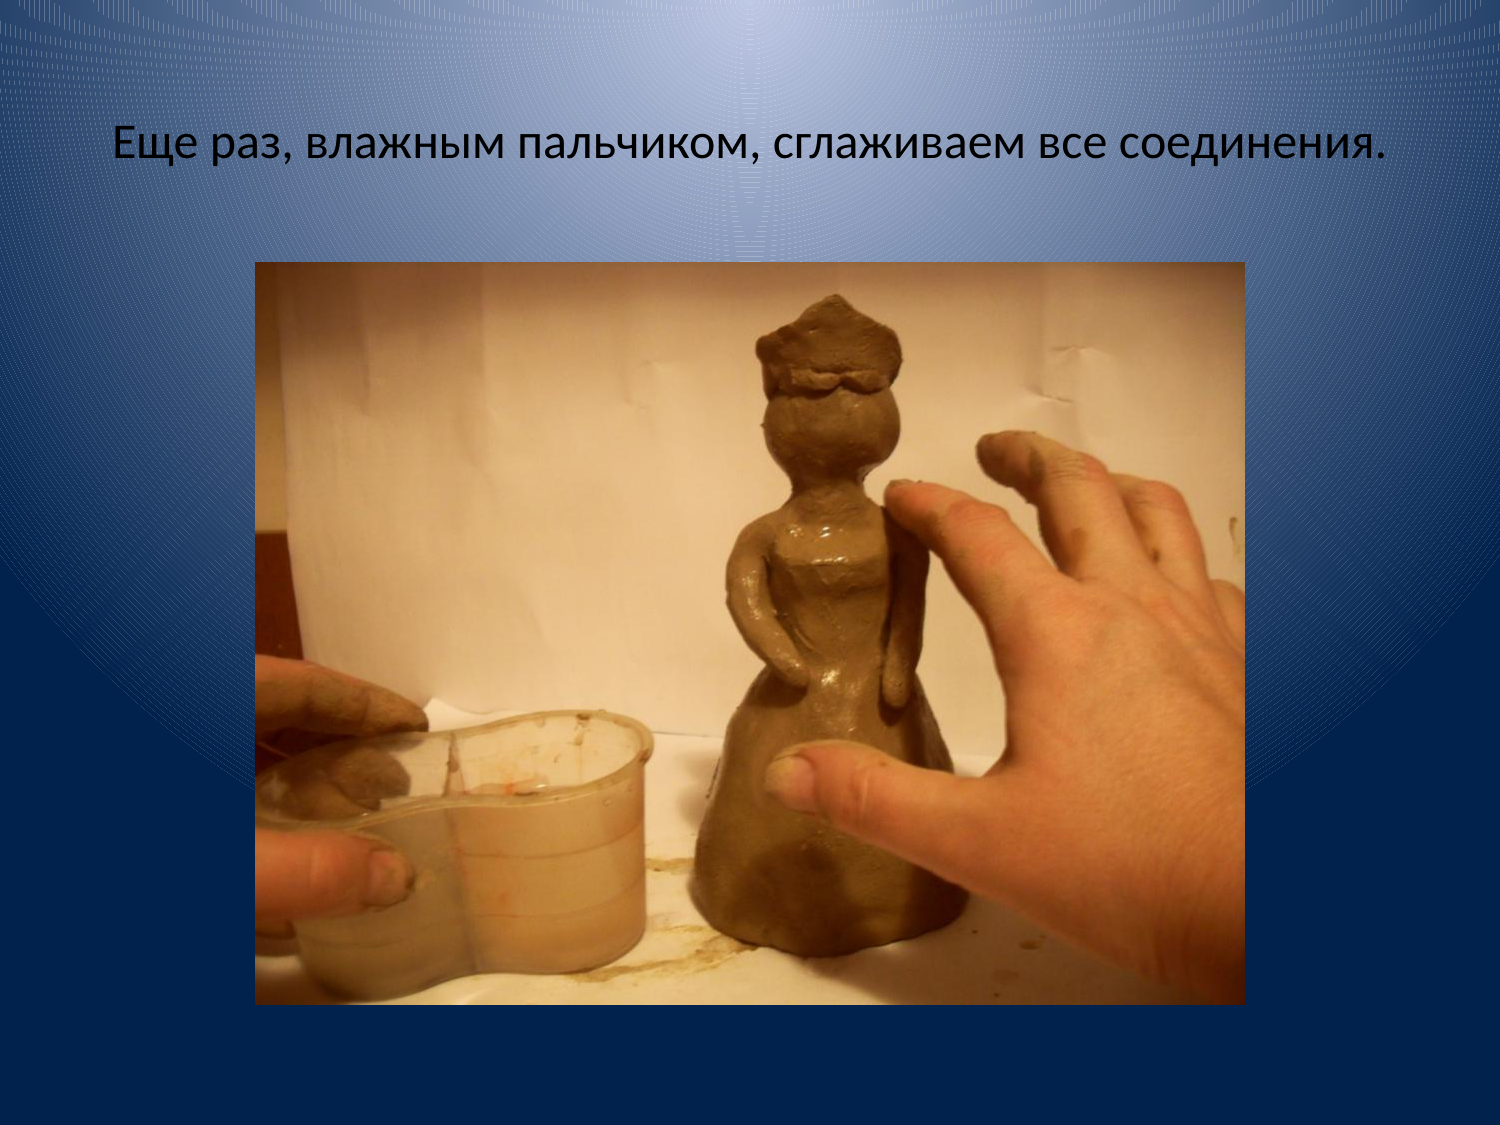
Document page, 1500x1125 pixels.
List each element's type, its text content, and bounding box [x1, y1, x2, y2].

title Еще раз, влажным пальчиком, сглаживаем все соединения. [75, 45, 1425, 233]
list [254, 262, 1246, 1006]
